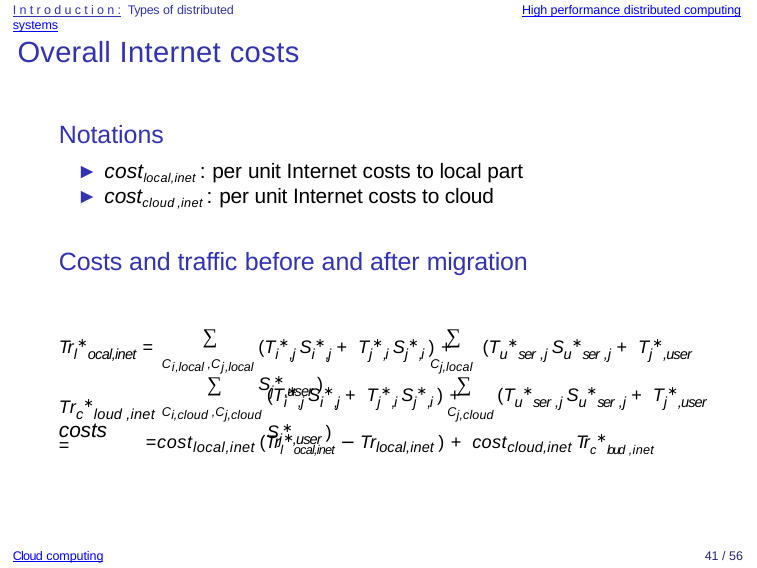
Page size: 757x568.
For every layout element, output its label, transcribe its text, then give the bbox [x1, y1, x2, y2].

text_box ∑ [204, 368, 224, 394]
text_box Notations costlocal,inet : per unit Internet costs to local part costcloud,inet : per unit Internet costs to cloud Costs and traffic before and after migration [50, 102, 543, 275]
text_box Trl∗ocal,inet = Trc∗loud ,inet = [52, 326, 169, 464]
text_box Introduction: Types of distributed systems [10, 0, 247, 33]
text_box Overall Internet costs [15, 30, 302, 69]
text_box ∑ [454, 368, 474, 373]
text_box Ci,cloud ,Cj,cloud Cj,cloud [153, 394, 258, 418]
text_box ∑ [200, 320, 220, 346]
text_box =costlocal,inet (Trl∗ocal,inet − Trlocal,inet ) + costcloud,inet Trc∗loud ,inet [139, 418, 686, 459]
text_box (Ti∗,j Si∗,j + Tj∗,i Sj∗,i ) + (Tu∗ser ,j Su∗ser ,j + Tj∗,user Sj∗,user ) [252, 326, 741, 394]
text_box High performance distributed computing [520, 0, 745, 18]
slide_number 41 / 56 [698, 546, 745, 568]
text_box ∑ [443, 320, 463, 326]
text_box Cloud computing [10, 546, 109, 563]
text_box costs [56, 414, 110, 442]
text_box (Ti∗,j Si∗,j + Tj∗,i Sj∗,i ) + (Tu∗ser ,j Su∗ser ,j + Tj∗,user Sj∗,user ) [258, 373, 756, 451]
text_box Ci,local ,Cj,local [169, 346, 252, 376]
